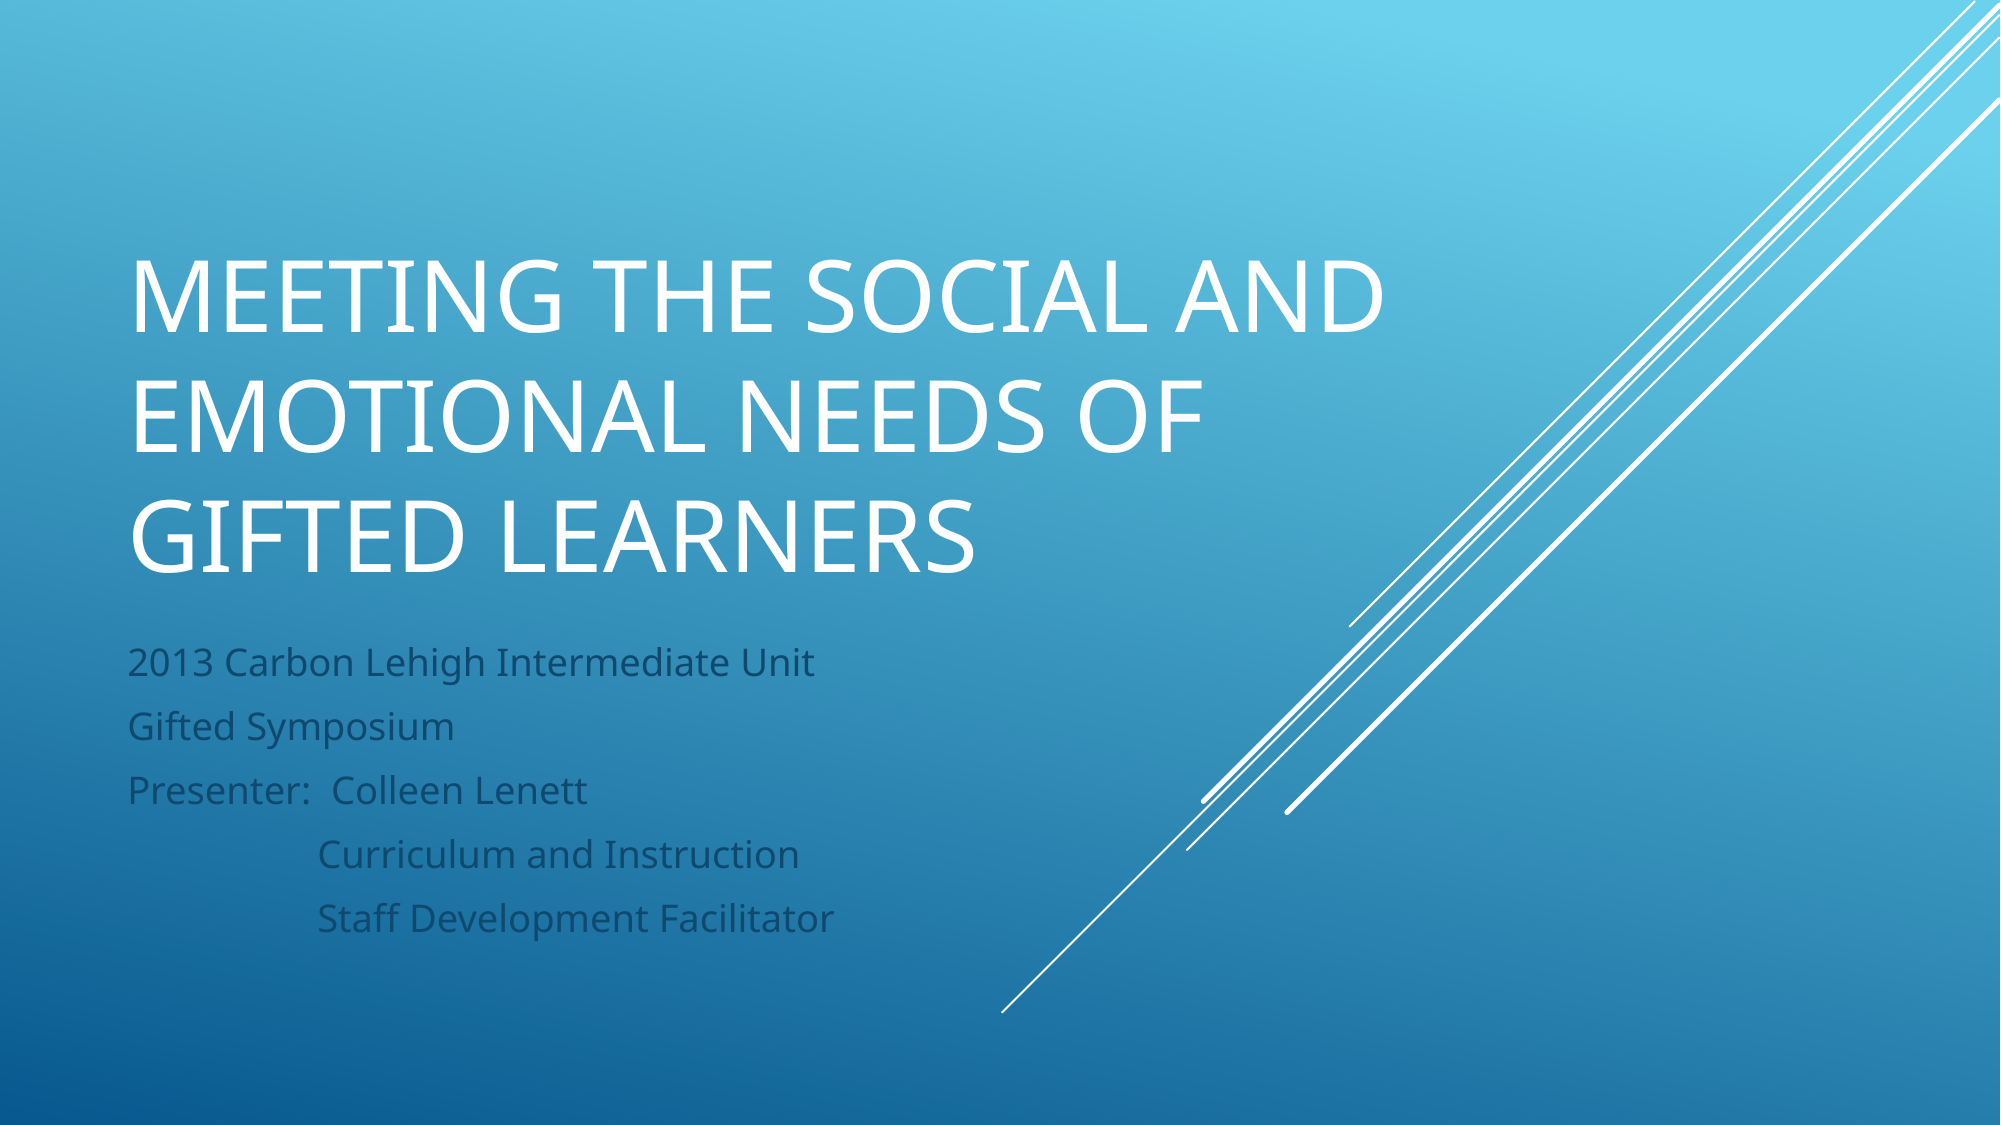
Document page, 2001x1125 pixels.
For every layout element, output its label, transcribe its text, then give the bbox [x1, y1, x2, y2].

title Meeting the Social and Emotional Needs of Gifted Learners [112, 112, 1425, 600]
subtitle 2013 Carbon Lehigh Intermediate Unit Gifted Symposium Presenter: Colleen Lenett Curriculum and Instruction Staff Development Facilitator [112, 630, 1163, 950]
